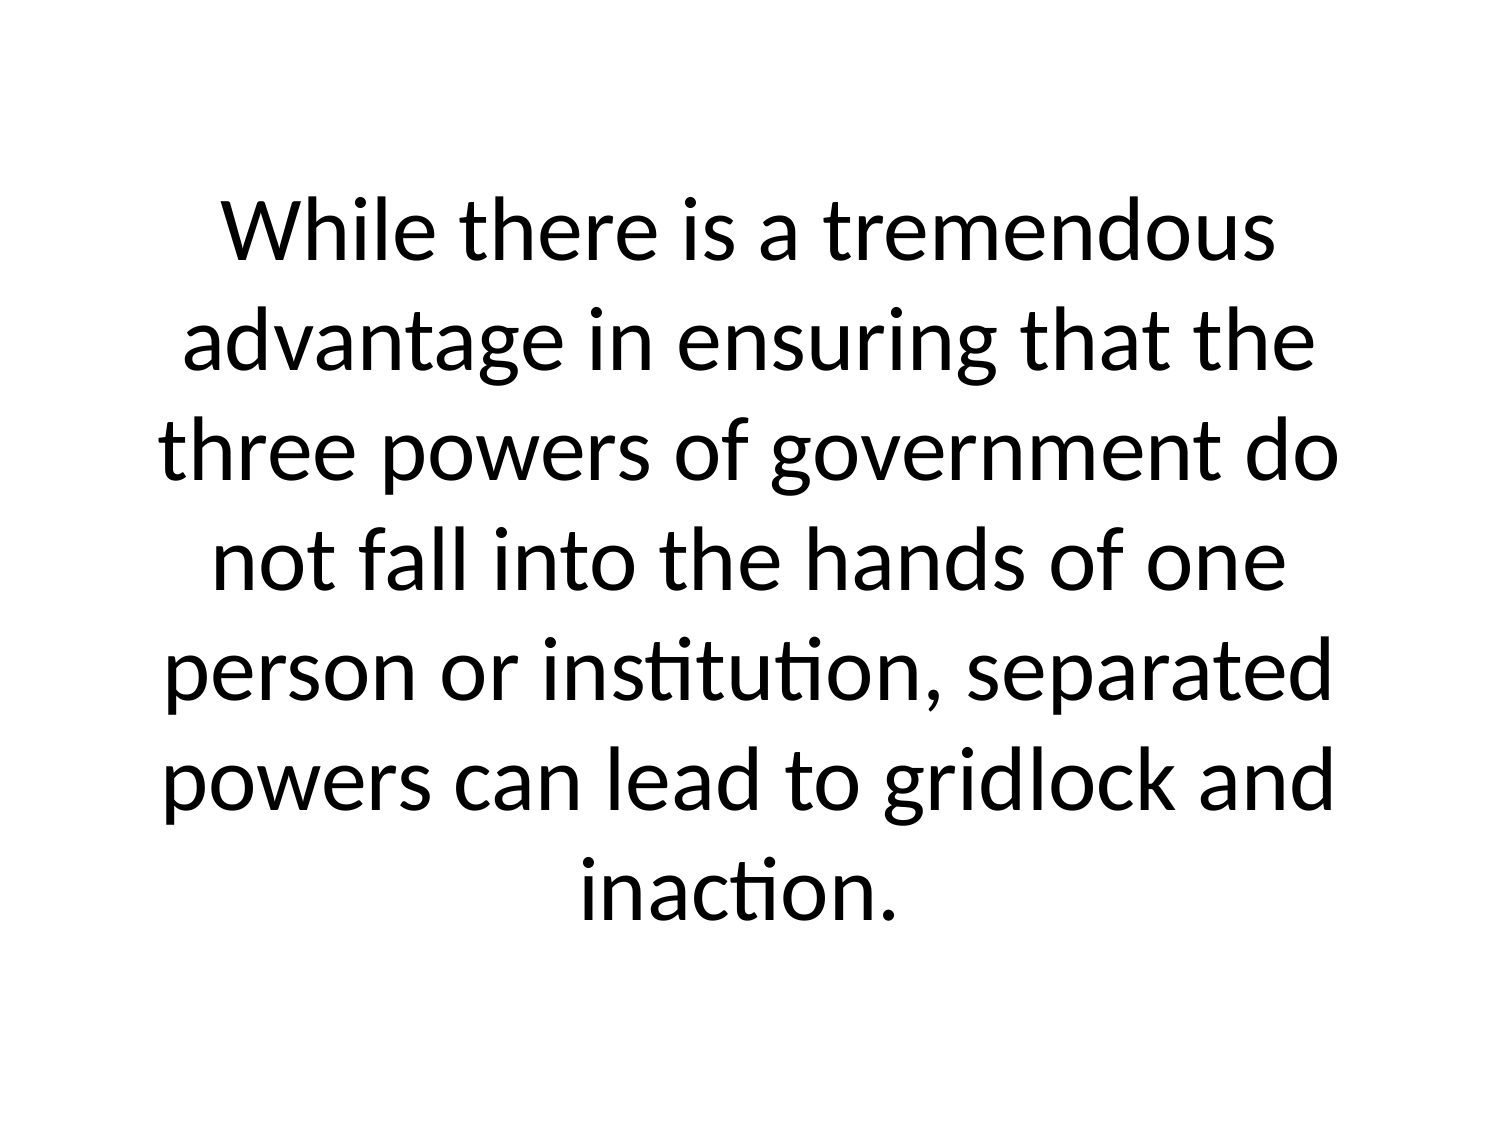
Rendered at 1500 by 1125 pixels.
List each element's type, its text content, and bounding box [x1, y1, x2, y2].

title While there is a tremendous advantage in ensuring that the three powers of government do not fall into the hands of one person or institution, separated powers can lead to gridlock and inaction. [74, 44, 1426, 1063]
